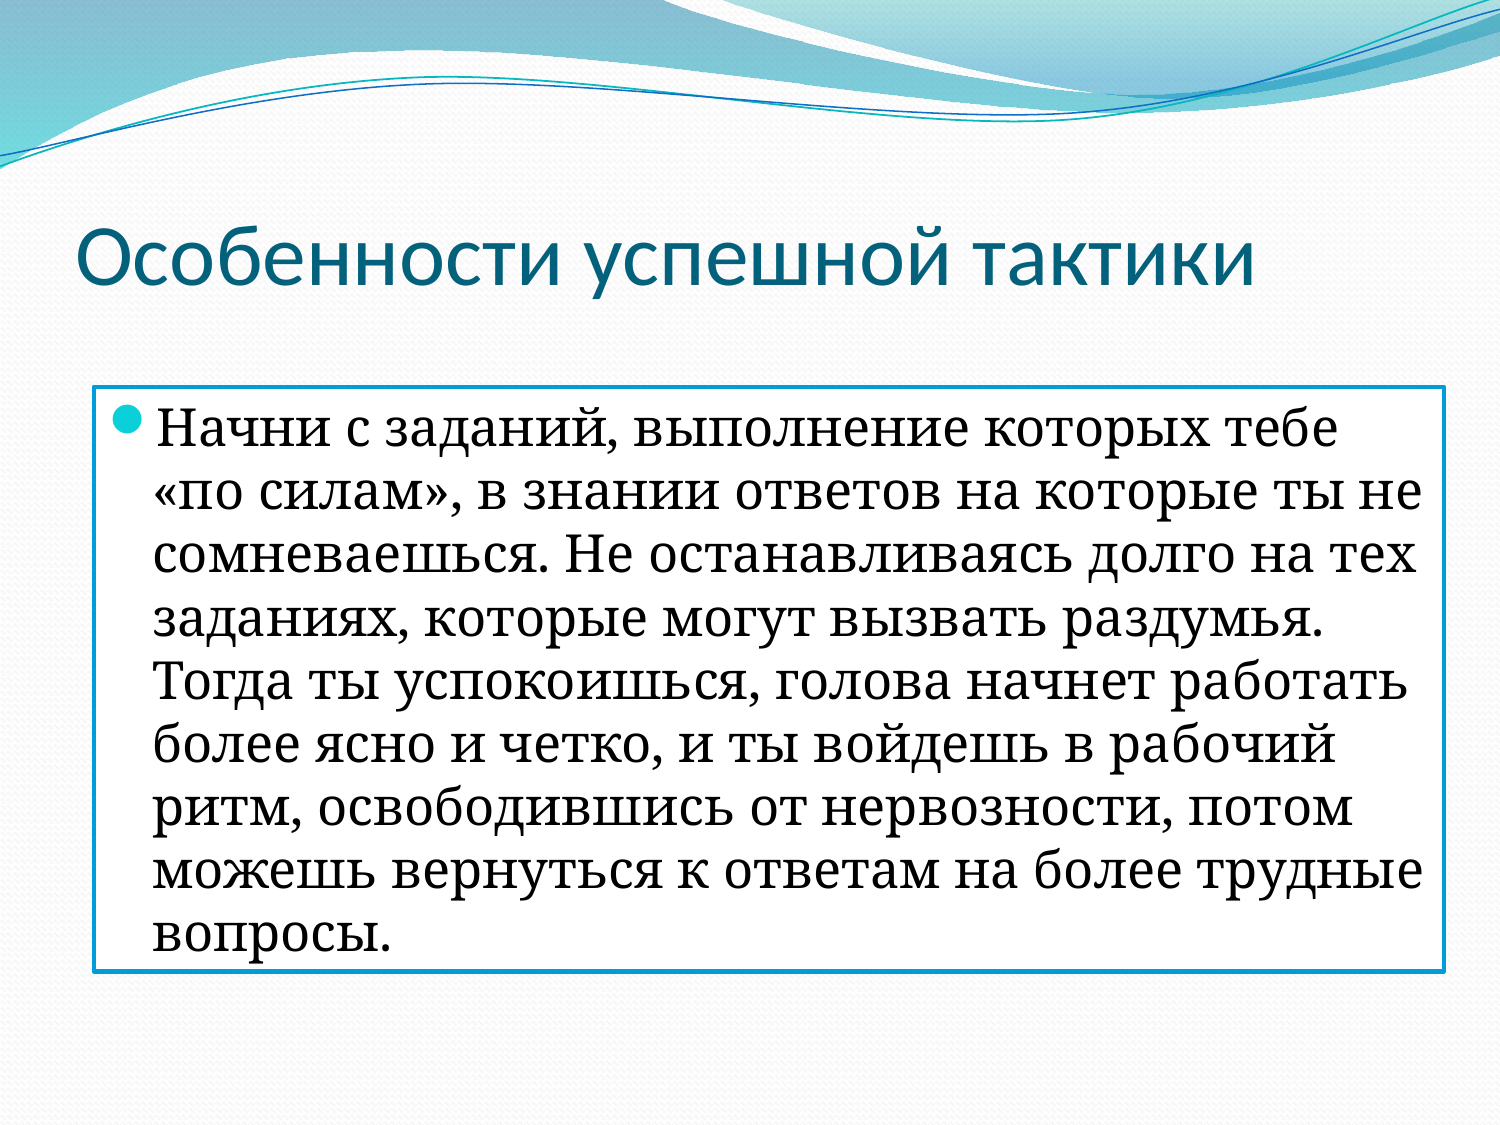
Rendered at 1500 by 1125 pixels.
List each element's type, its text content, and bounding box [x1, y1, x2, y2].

title Особенности успешной тактики [75, 115, 1425, 303]
list Начни с заданий, выполнение которых тебе «по силам», в знании ответов на которые ты не сомневаешься. Не останавливаясь долго на тех заданиях, которые могут вызвать раздумья. Тогда ты успокоишься, голова начнет работать более ясно и четко, и ты войдешь в рабочий ритм, освободившись от нервозности, потом можешь вернуться к ответам на более трудные вопросы. [92, 385, 1446, 974]
